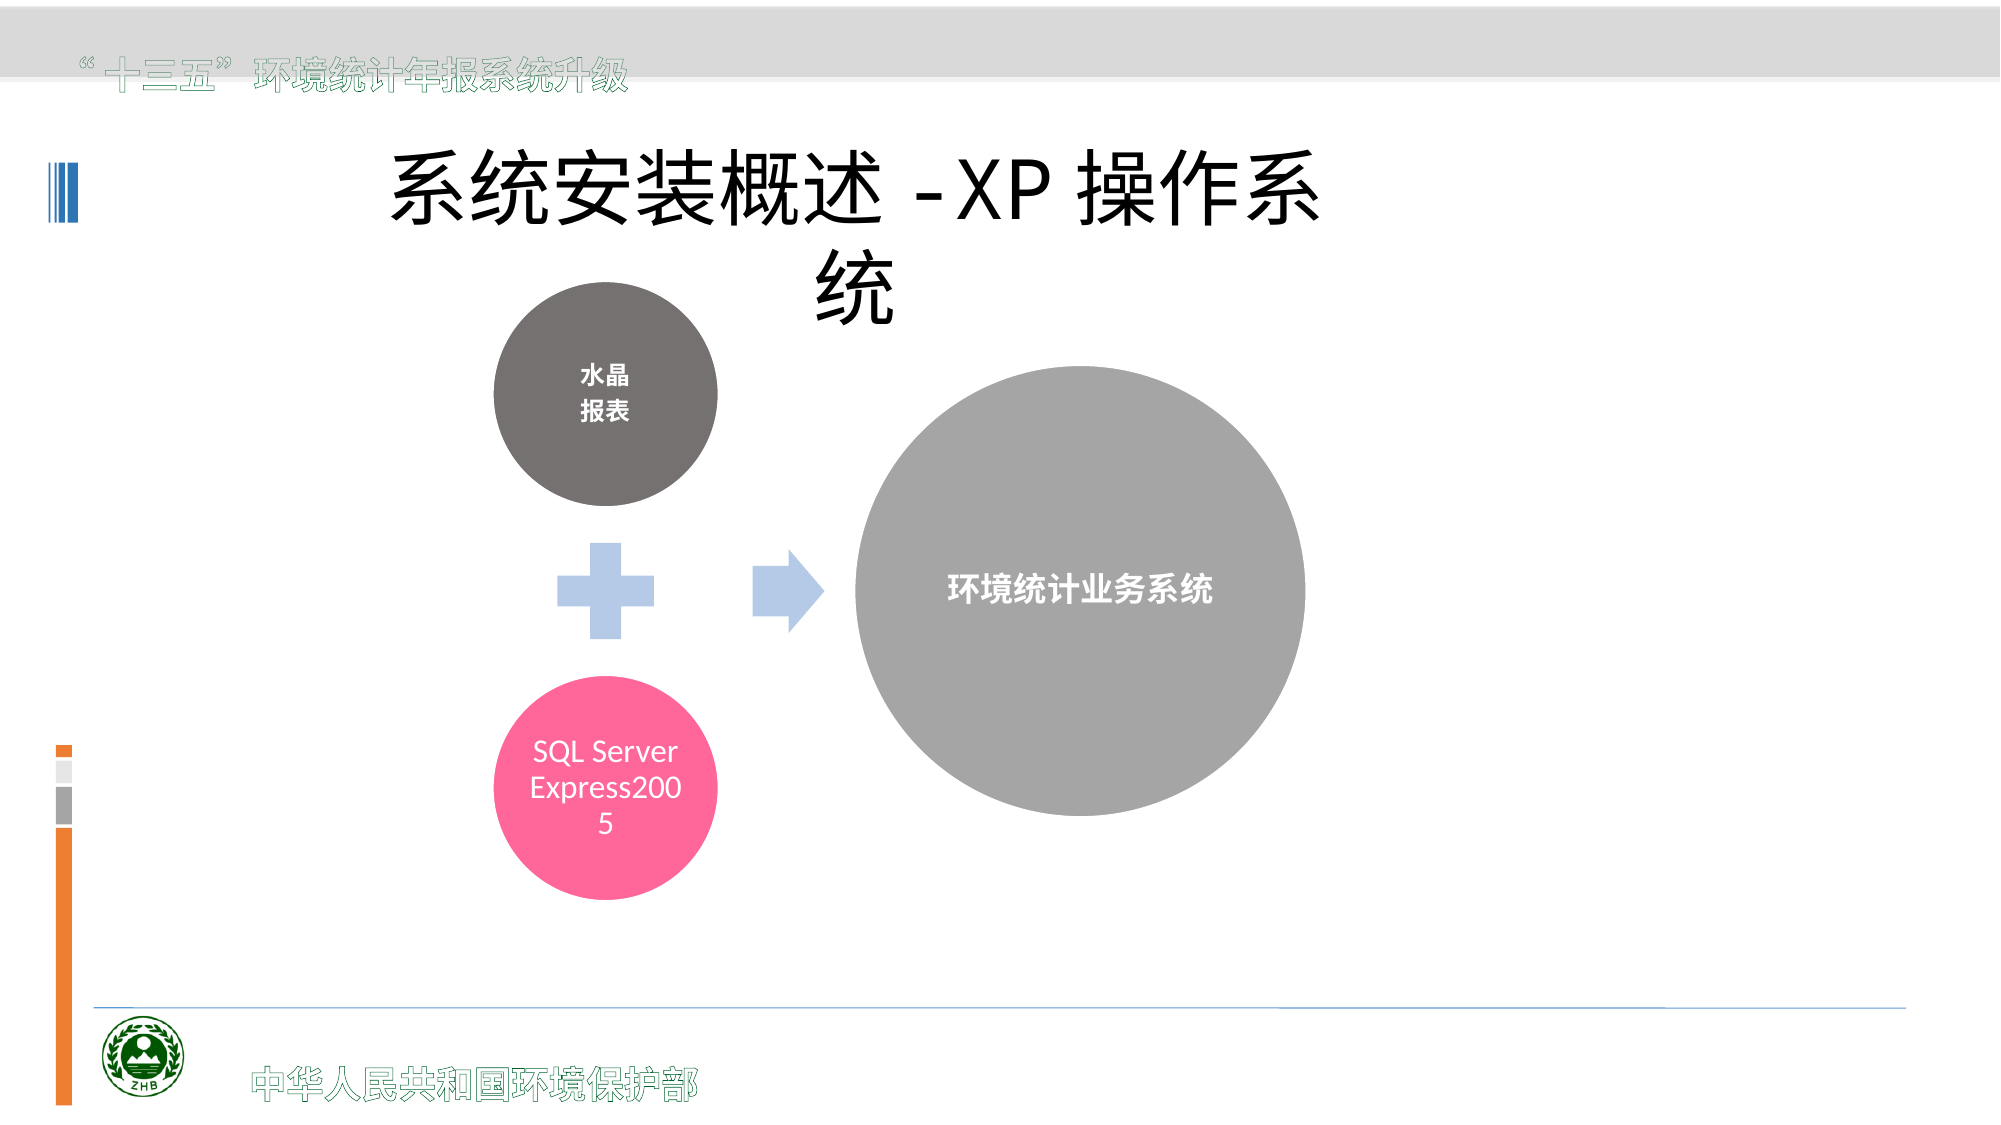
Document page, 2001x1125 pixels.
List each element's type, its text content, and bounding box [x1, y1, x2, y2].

picture [93, 1007, 188, 1106]
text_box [491, 257, 1308, 925]
text_box 系统安装概述-XP操作系统 [343, 128, 1367, 246]
